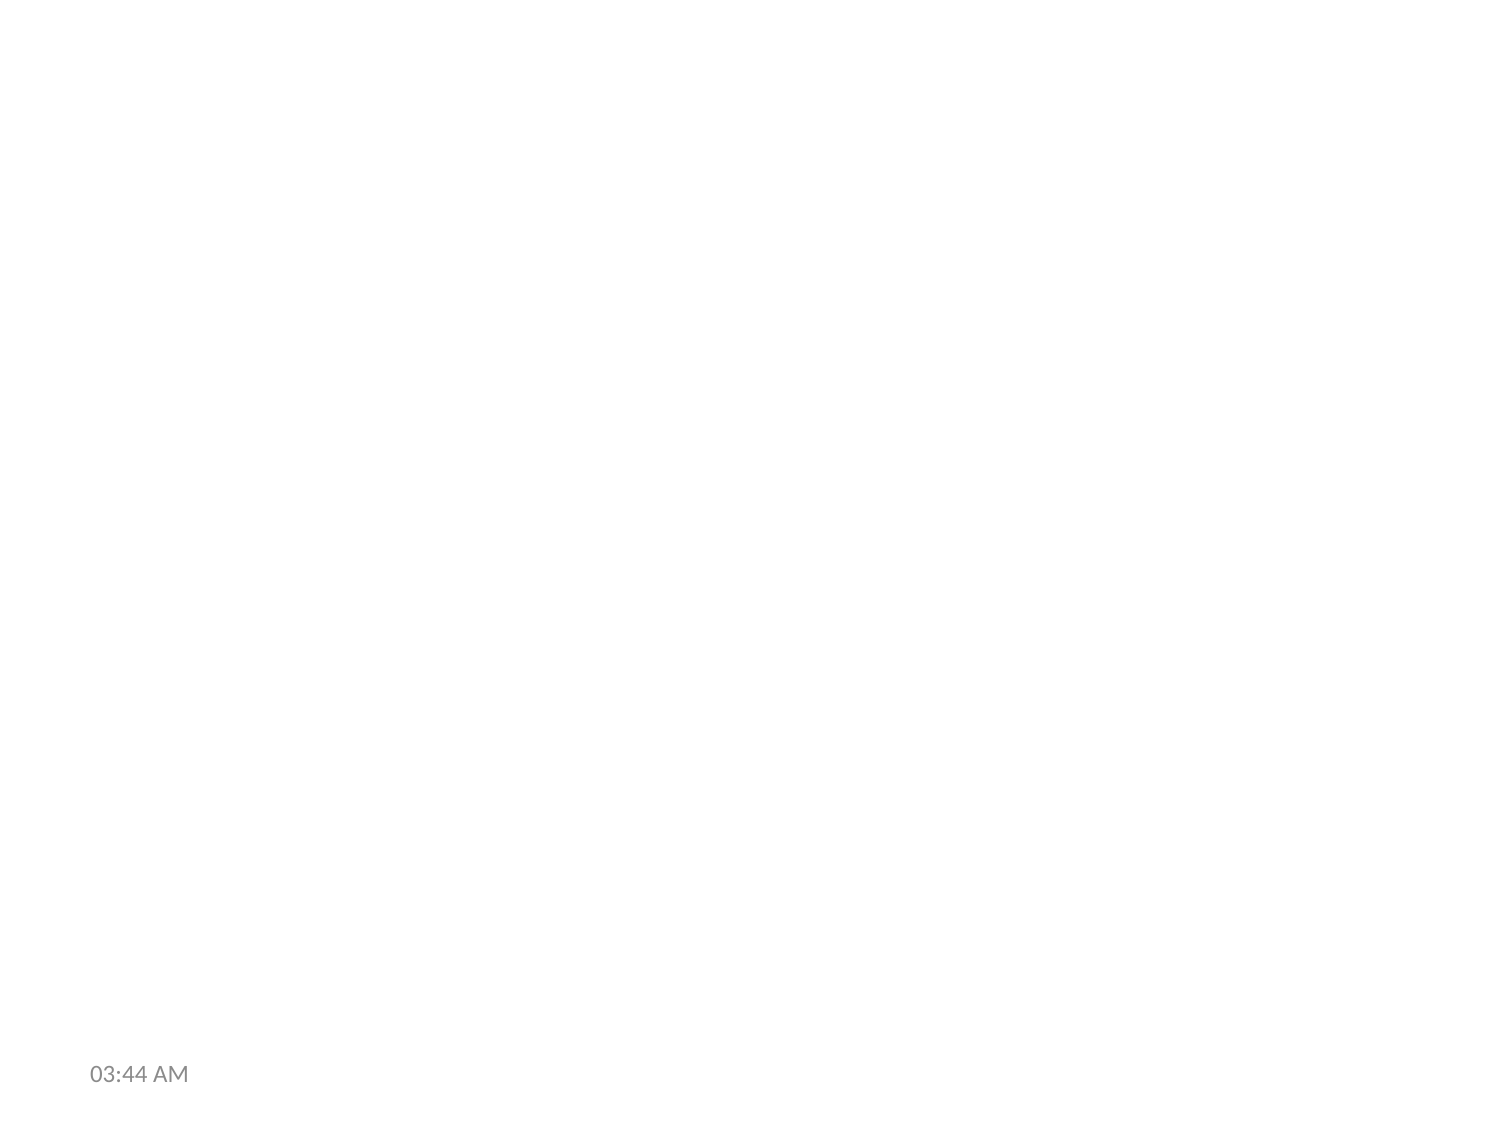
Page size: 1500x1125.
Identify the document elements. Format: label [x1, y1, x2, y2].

slide_number [75, 1042, 425, 1103]
